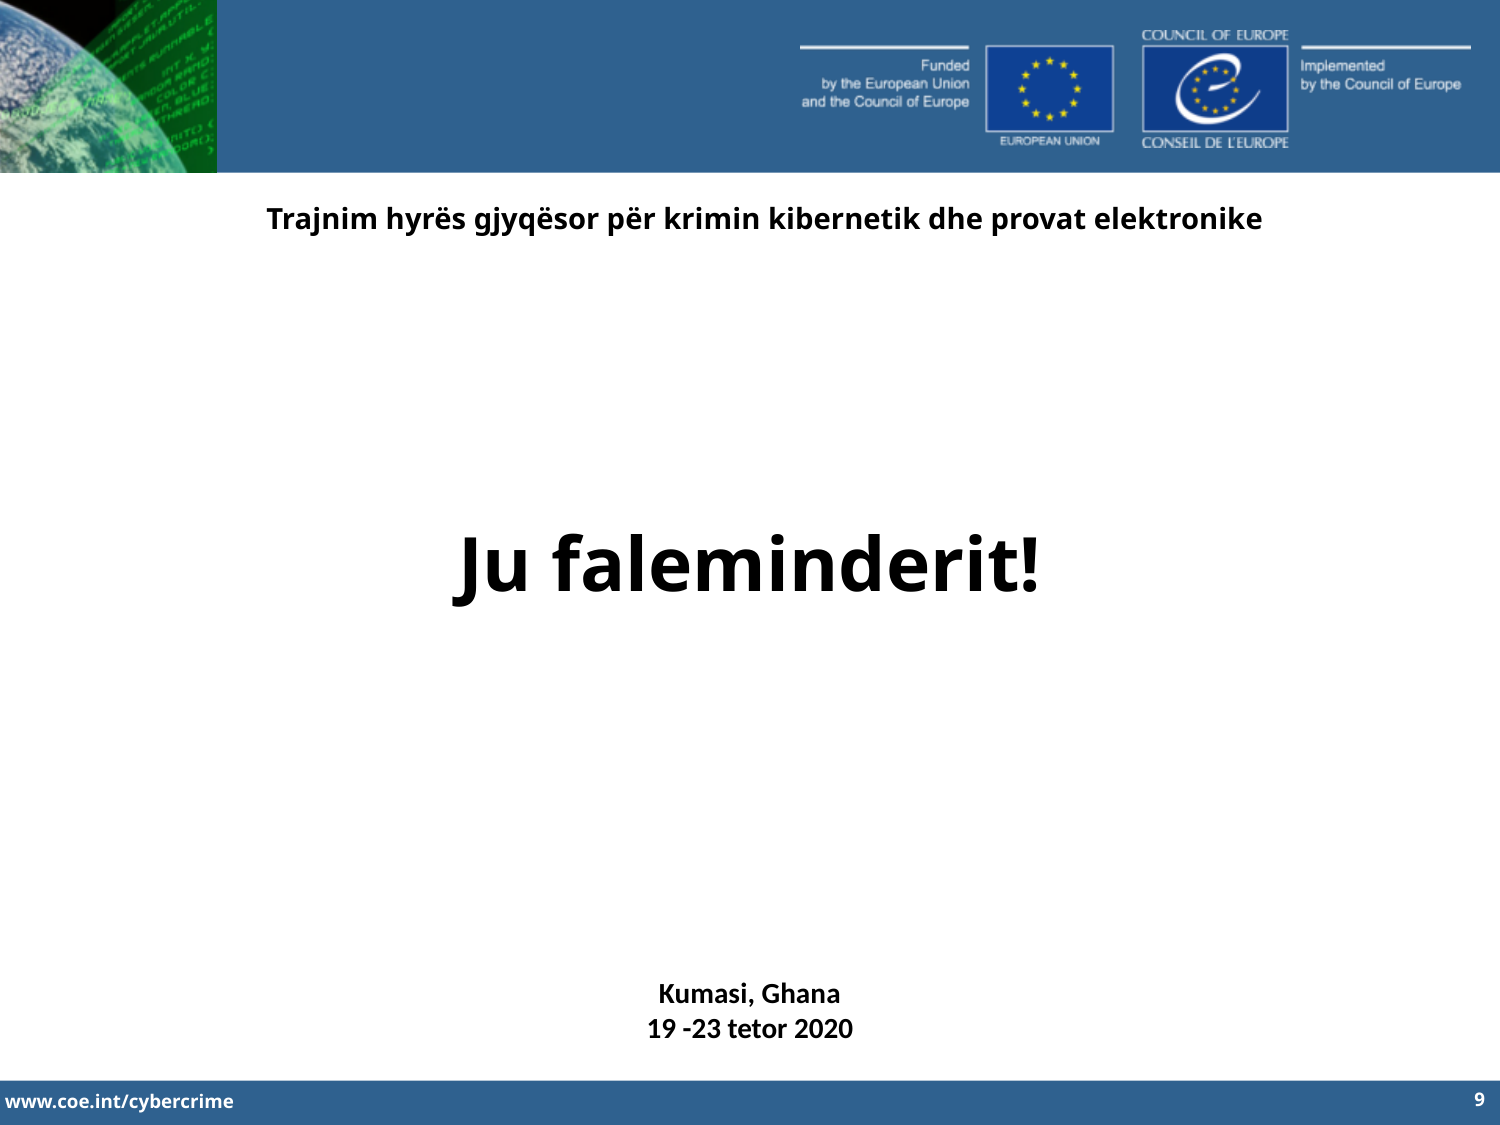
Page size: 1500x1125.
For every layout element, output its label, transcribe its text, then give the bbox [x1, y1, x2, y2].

picture [799, 30, 1471, 148]
text_box Kumasi, Ghana 19 -23 tetor 2020 [311, 966, 1189, 1052]
text_box Ju faleminderit! [44, 509, 1456, 615]
text_box Trajnim hyrës gjyqësor për krimin kibernetik dhe provat elektronike [59, 193, 1471, 243]
picture [0, 1, 217, 173]
